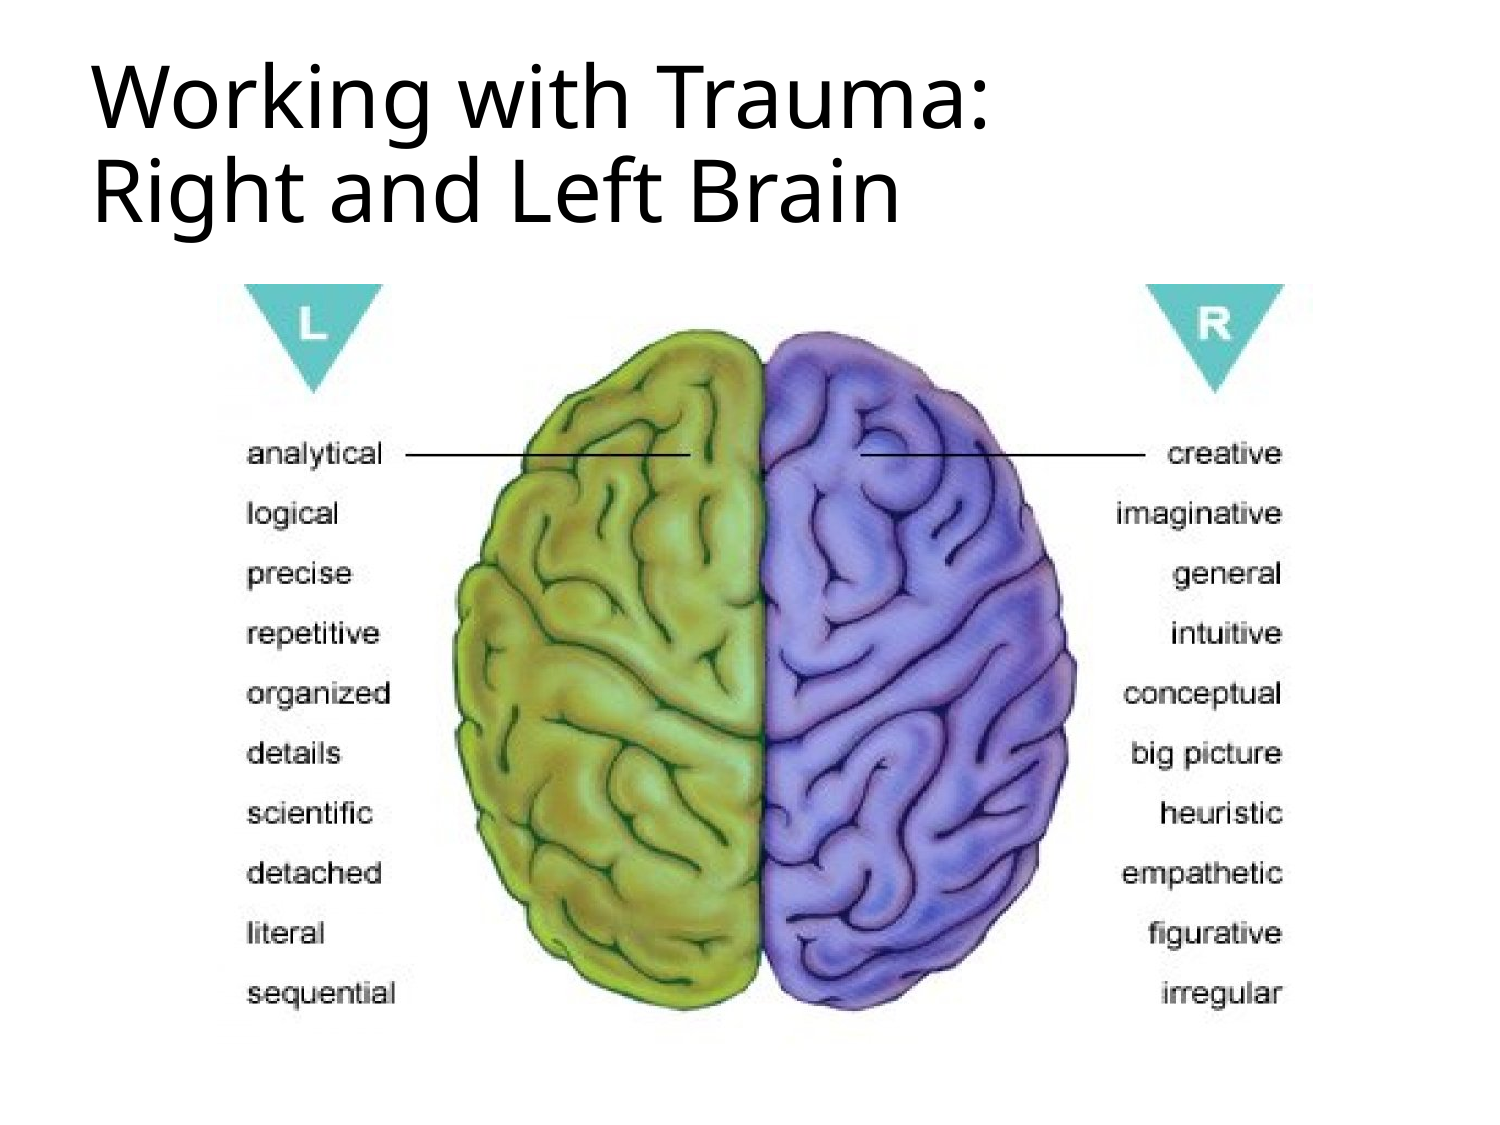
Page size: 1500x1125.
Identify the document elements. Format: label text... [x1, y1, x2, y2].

title Working with Trauma: Right and Left Brain [75, 45, 1425, 250]
picture [217, 284, 1313, 1050]
